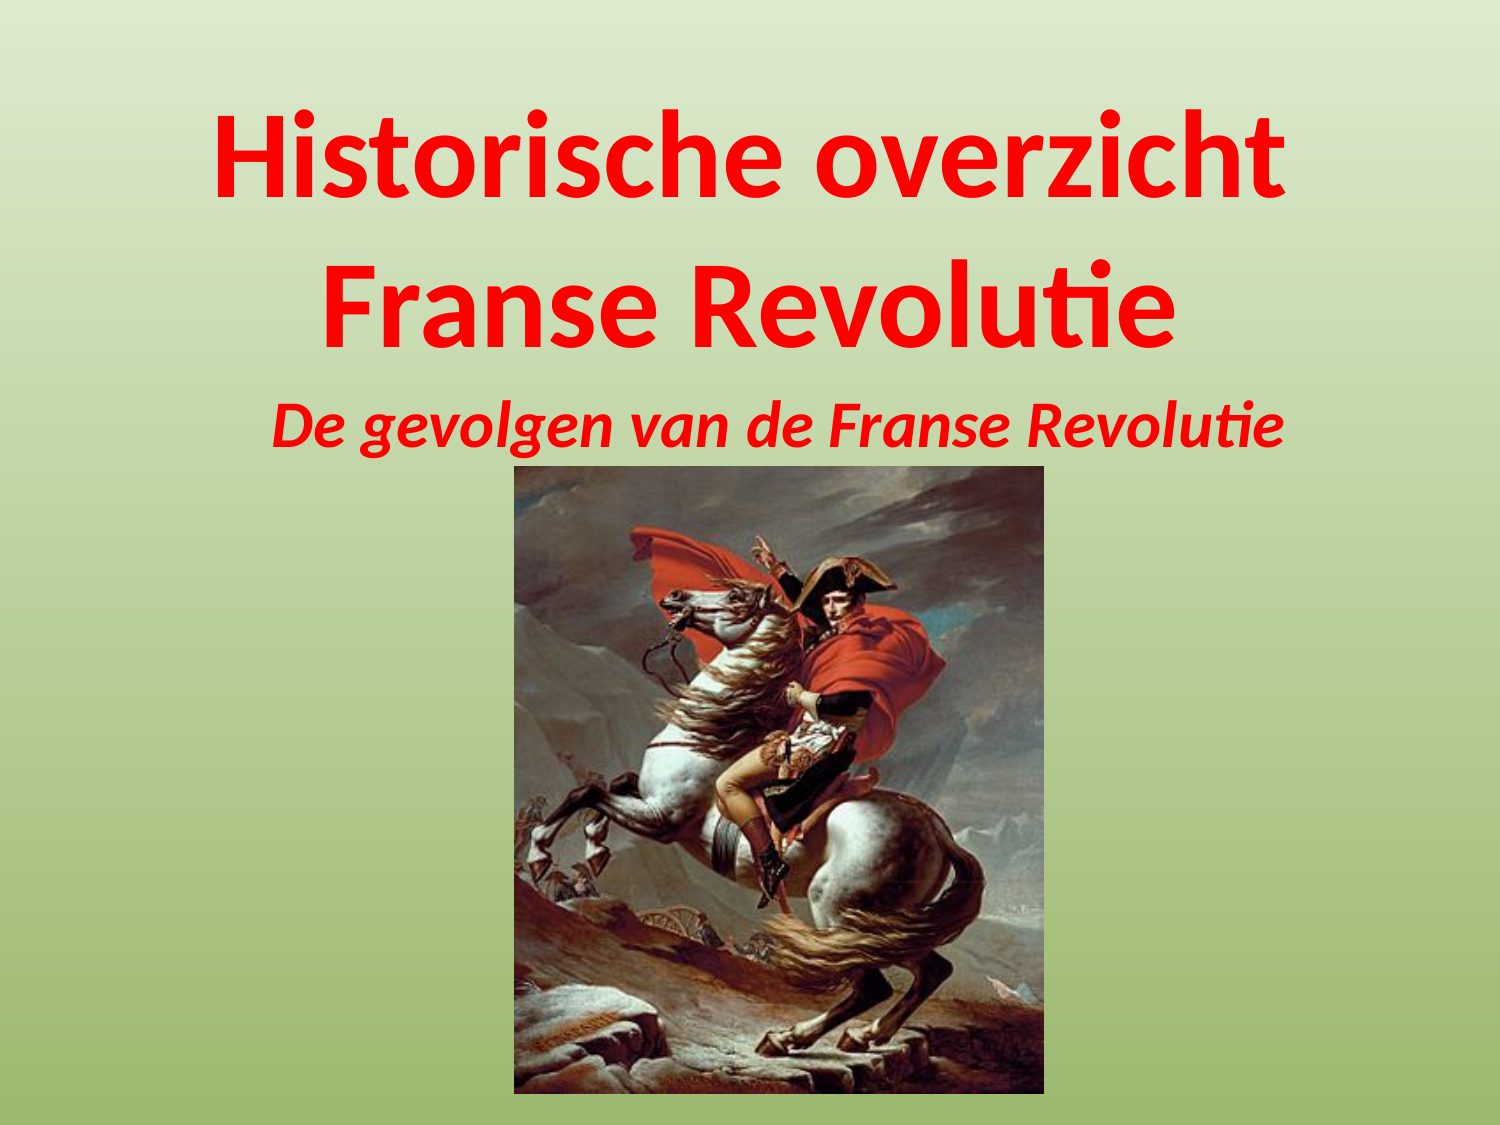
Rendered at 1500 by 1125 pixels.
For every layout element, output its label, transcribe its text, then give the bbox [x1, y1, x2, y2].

title Historische overzicht Franse Revolutie [112, 101, 1388, 343]
subtitle De gevolgen van de Franse Revolutie [253, 373, 1304, 661]
picture [514, 465, 1044, 1094]
